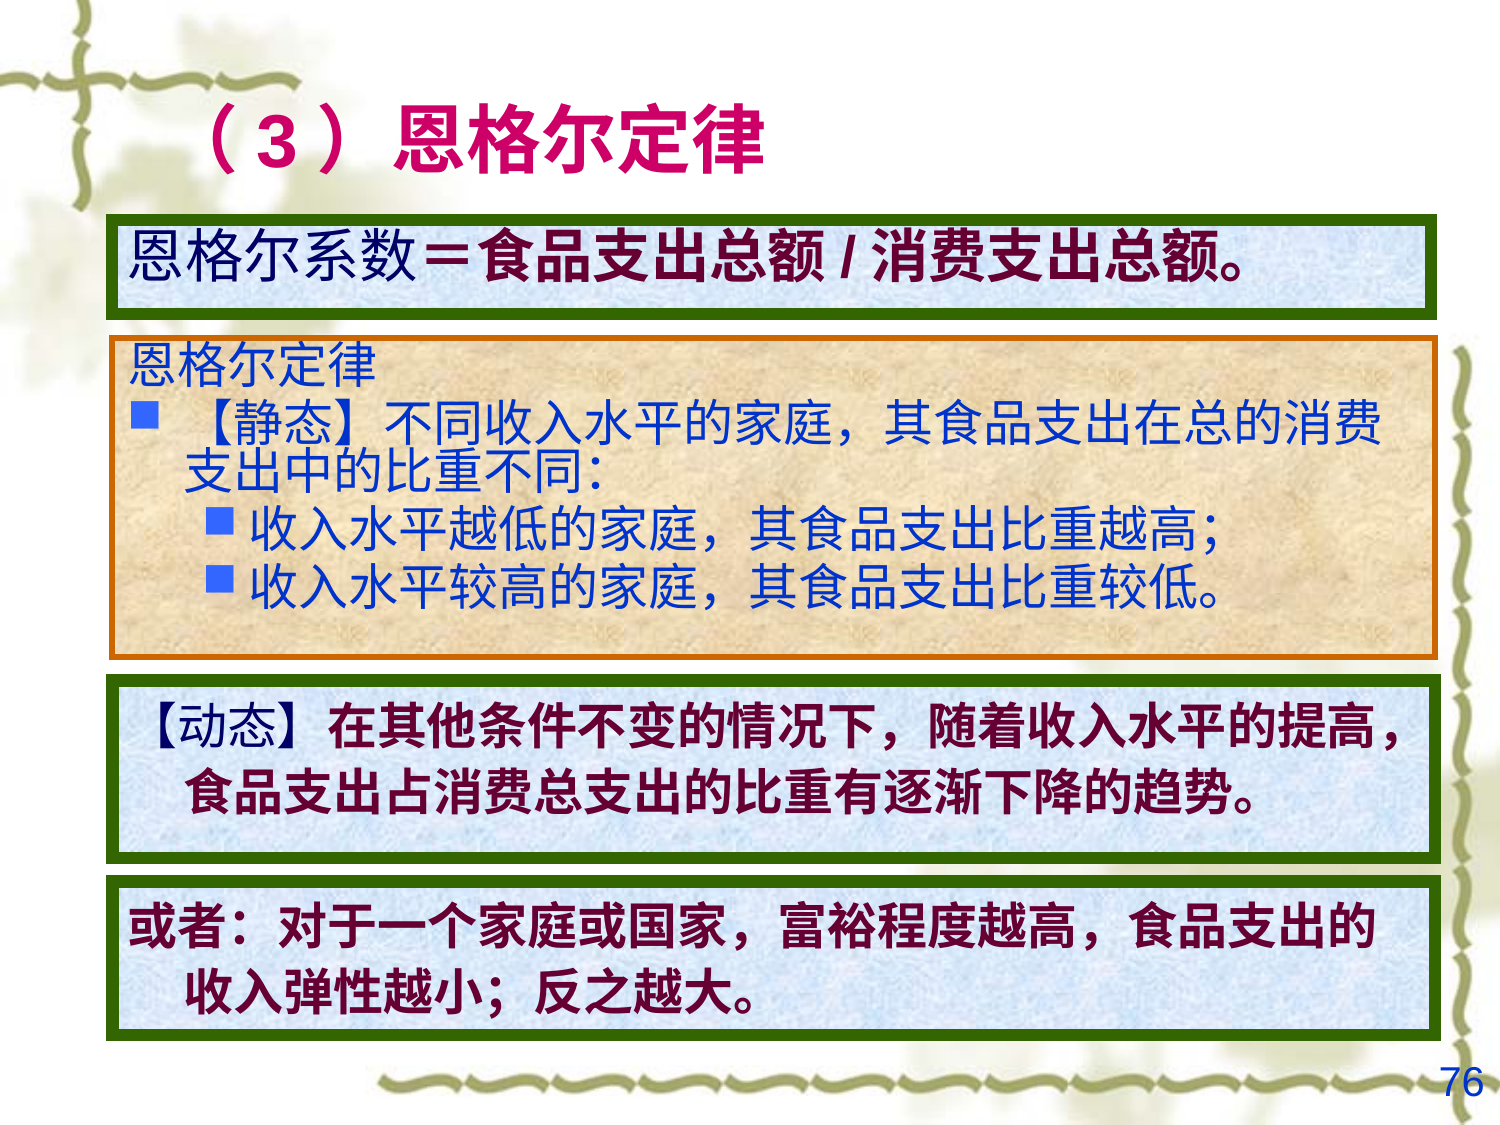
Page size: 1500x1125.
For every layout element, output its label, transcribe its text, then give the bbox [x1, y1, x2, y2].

slide_number 76 [1080, 1046, 1500, 1125]
title （3）恩格尔定律 [148, 90, 1204, 185]
text_box 或者：对于一个家庭或国家，富裕程度越高，食品支出的收入弹性越小；反之越大。 [112, 881, 1436, 1036]
list 恩格尔系数＝食品支出总额/消费支出总额。 [111, 220, 1431, 315]
text_box 恩格尔定律 【静态】不同收入水平的家庭，其食品支出在总的消费支出中的比重不同： 收入水平越低的家庭，其食品支出比重越高； 收入水平较高的家庭，其食品支出比重较低。 [112, 337, 1436, 657]
text_box 【动态】在其他条件不变的情况下，随着收入水平的提高，食品支出占消费总支出的比重有逐渐下降的趋势。 [112, 680, 1436, 858]
picture [0, 0, 1500, 1125]
